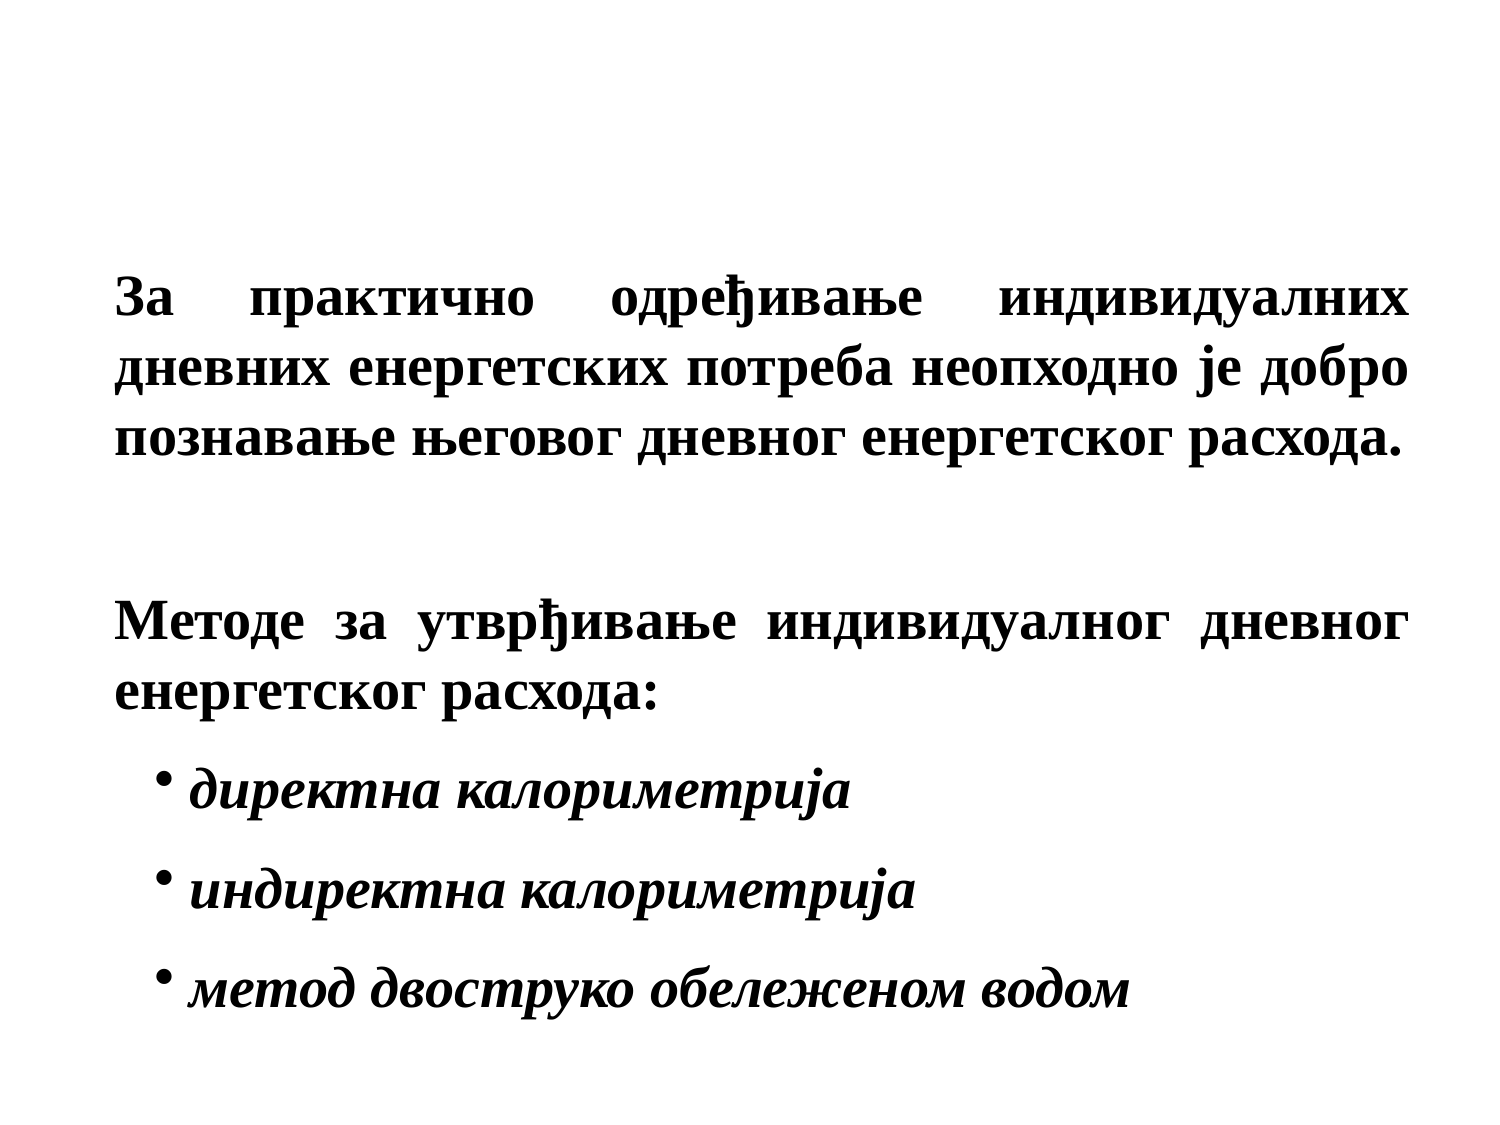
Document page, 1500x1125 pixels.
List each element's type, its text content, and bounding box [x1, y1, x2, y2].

text_box За практично одређивање индивидуалних дневних енергетских потреба неопходно је добро познавање његовог дневног енергетског расхода. Методе за утврђивање индивидуалног дневног енергетског расхода: директна калориметрија индиректна калориметрија метод двоструко обележеном водом [99, 249, 1425, 1027]
